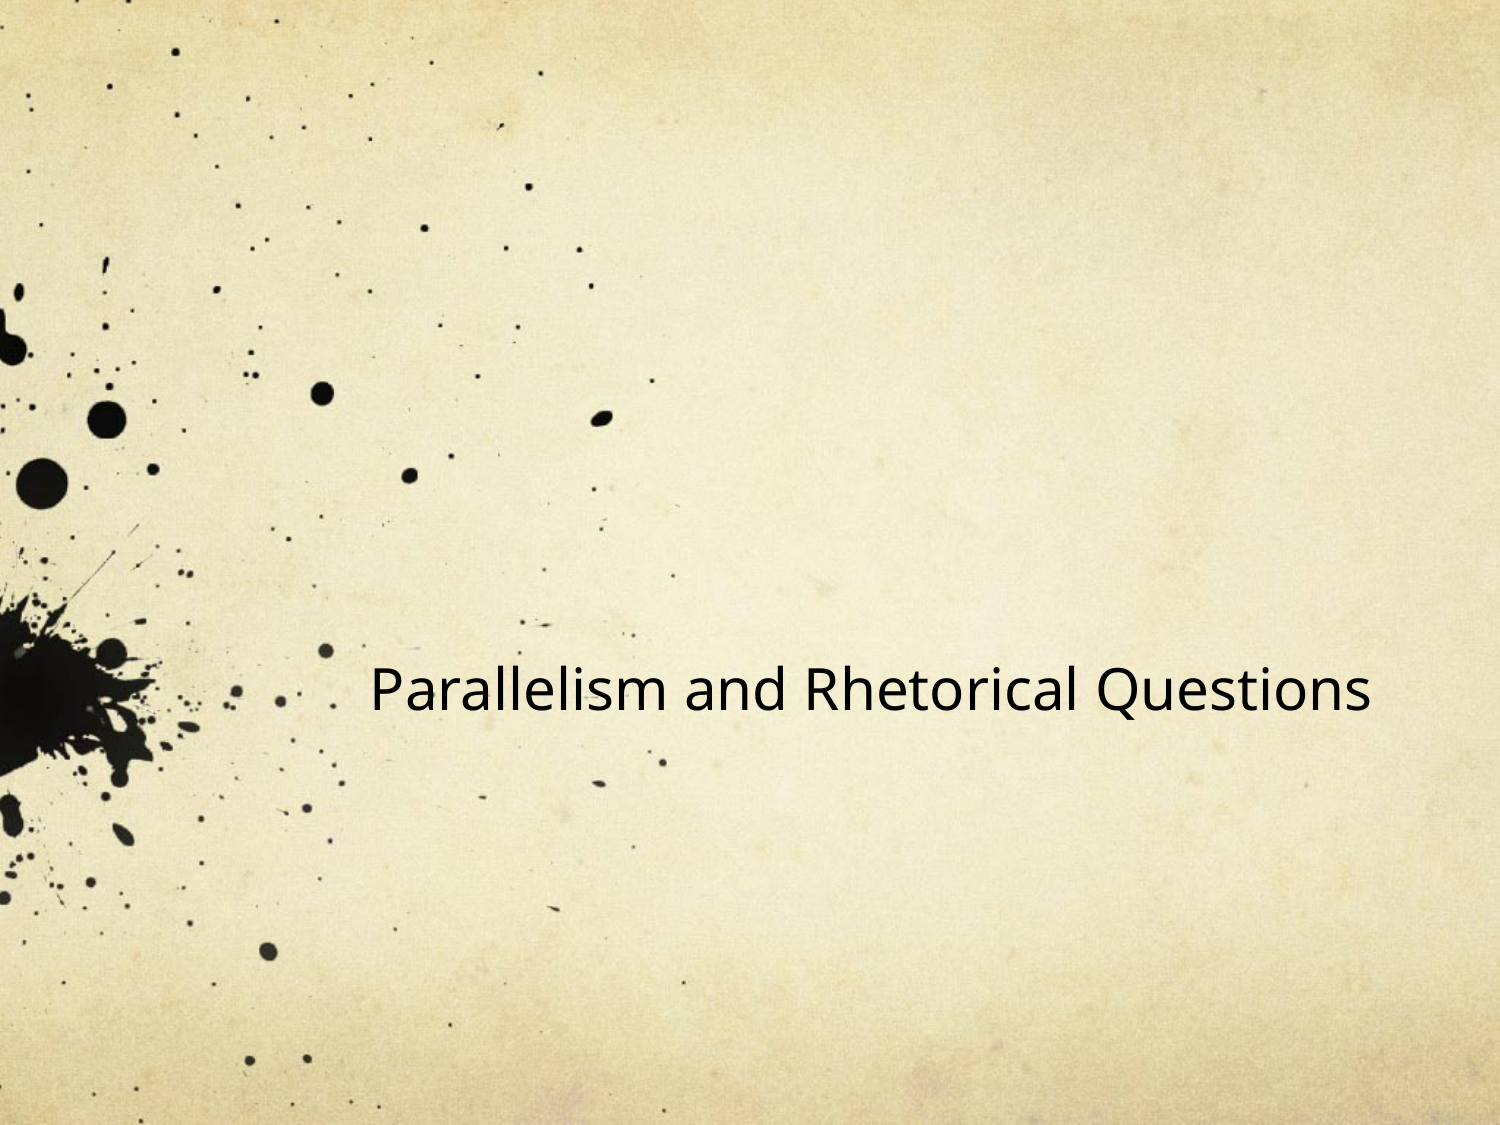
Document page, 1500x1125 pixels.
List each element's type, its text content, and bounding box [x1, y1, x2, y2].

picture [0, 0, 1500, 1125]
title Parallelism and Rhetorical Questions [362, 512, 1425, 827]
